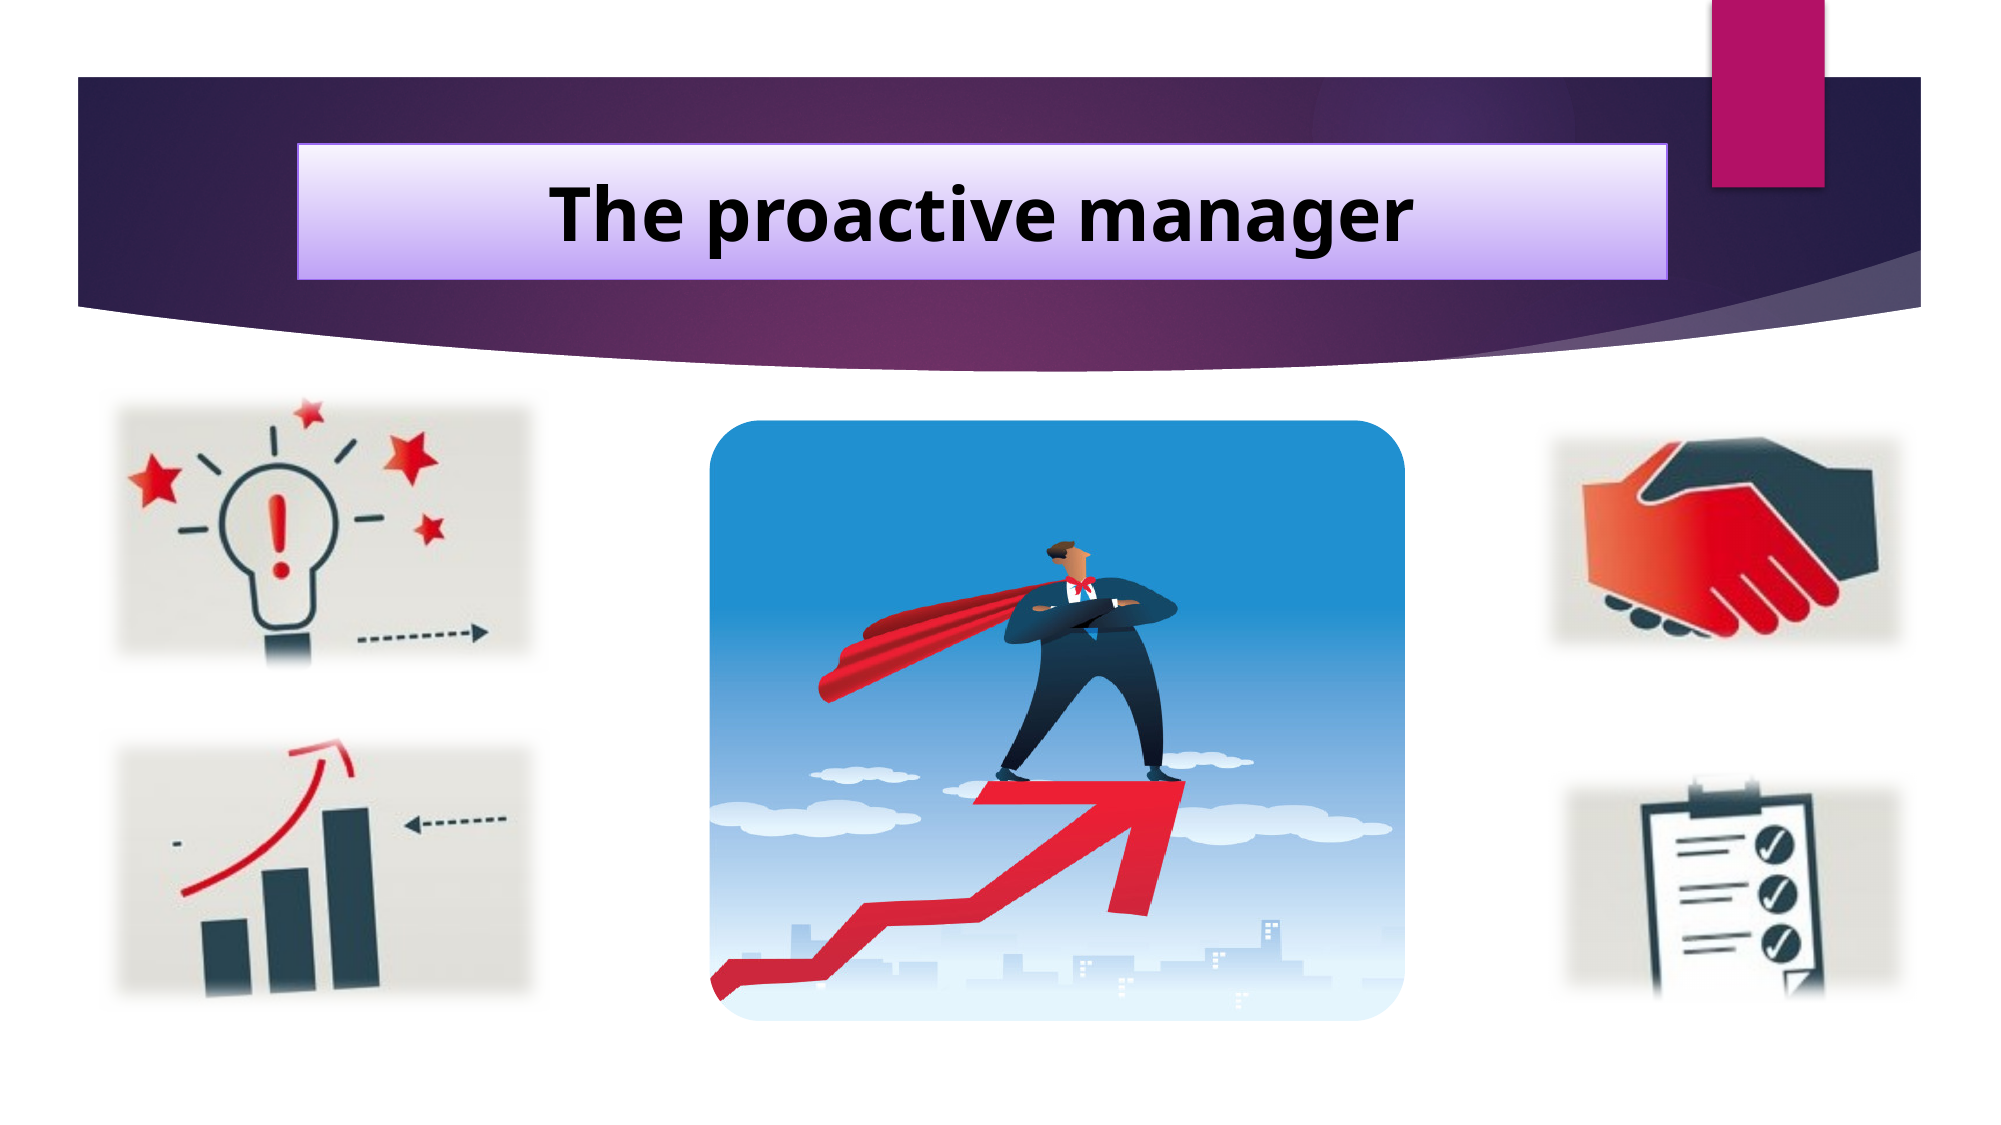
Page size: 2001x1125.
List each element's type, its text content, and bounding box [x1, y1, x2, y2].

picture [1534, 419, 1918, 663]
picture [99, 727, 551, 1012]
picture [1548, 770, 1918, 1004]
picture [99, 388, 551, 673]
picture [709, 420, 1406, 1022]
title The proactive manager [297, 143, 1668, 280]
